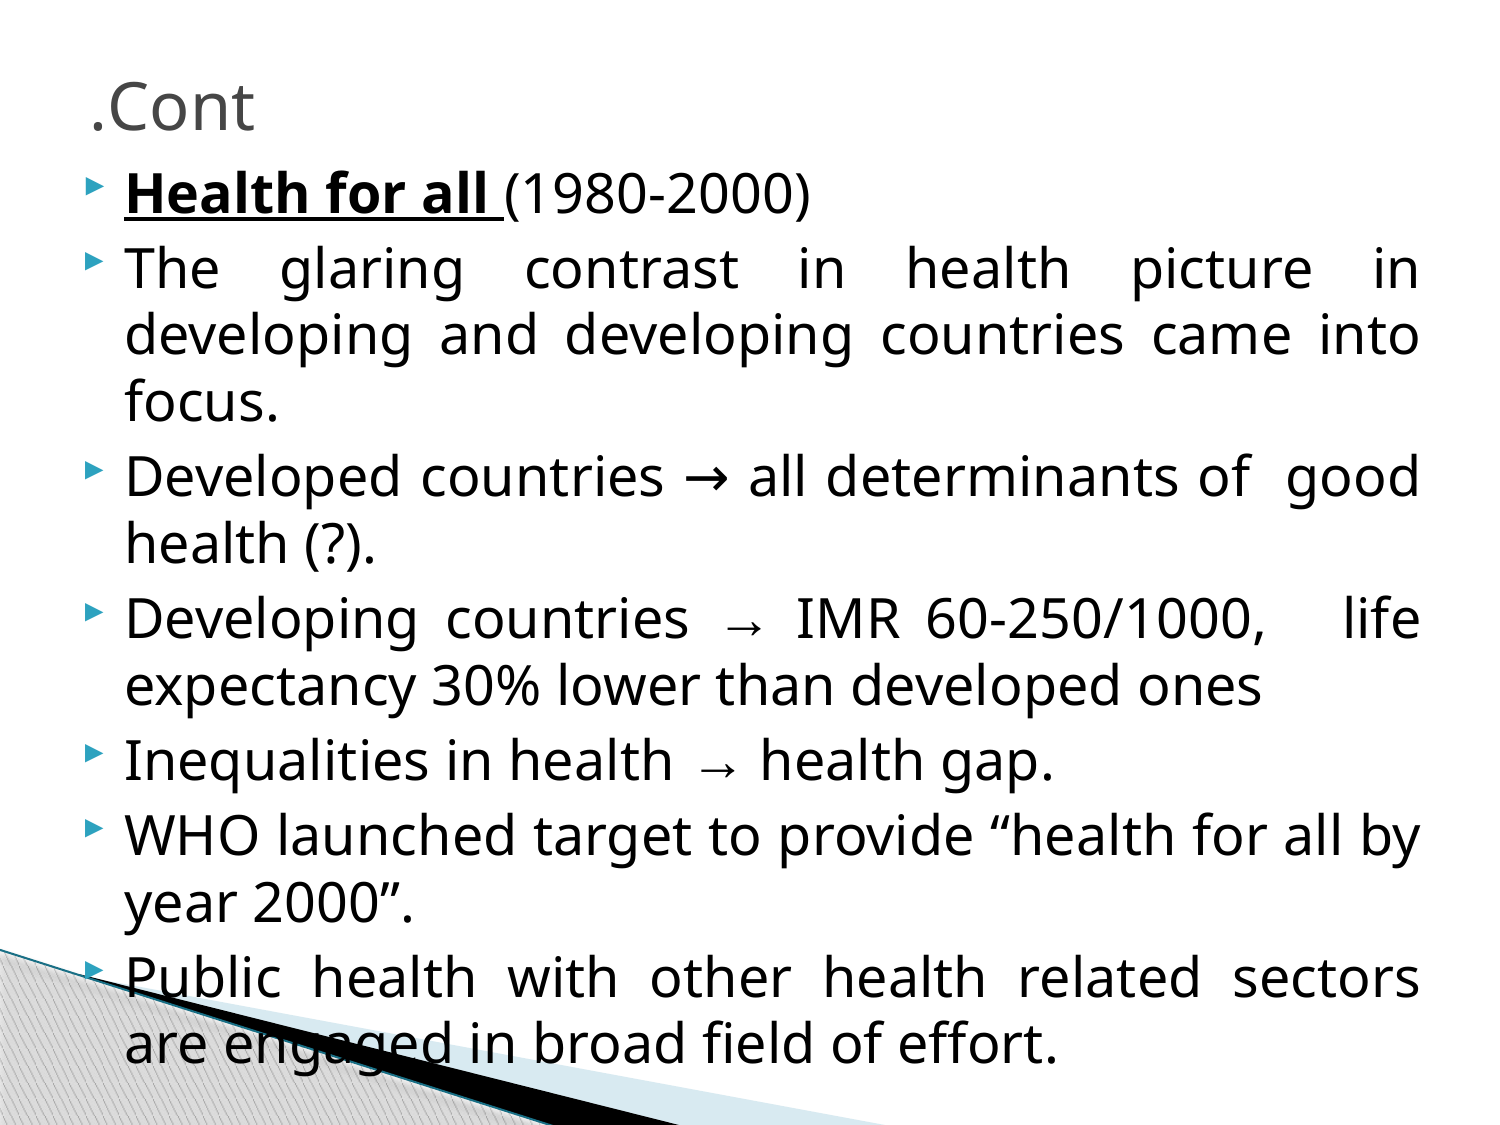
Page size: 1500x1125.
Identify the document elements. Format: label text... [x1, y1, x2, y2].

list Health for all (1980-2000) The glaring contrast in health picture in developing and developing countries came into focus. Developed countries → all determinants of good health (?). Developing countries → IMR 60-250/1000, life expectancy 30% lower than developed ones Inequalities in health → health gap. WHO launched target to provide “health for all by year 2000”. Public health with other health related sectors are engaged in broad field of effort. [50, 149, 1438, 1088]
title Cont. [75, 45, 1425, 163]
